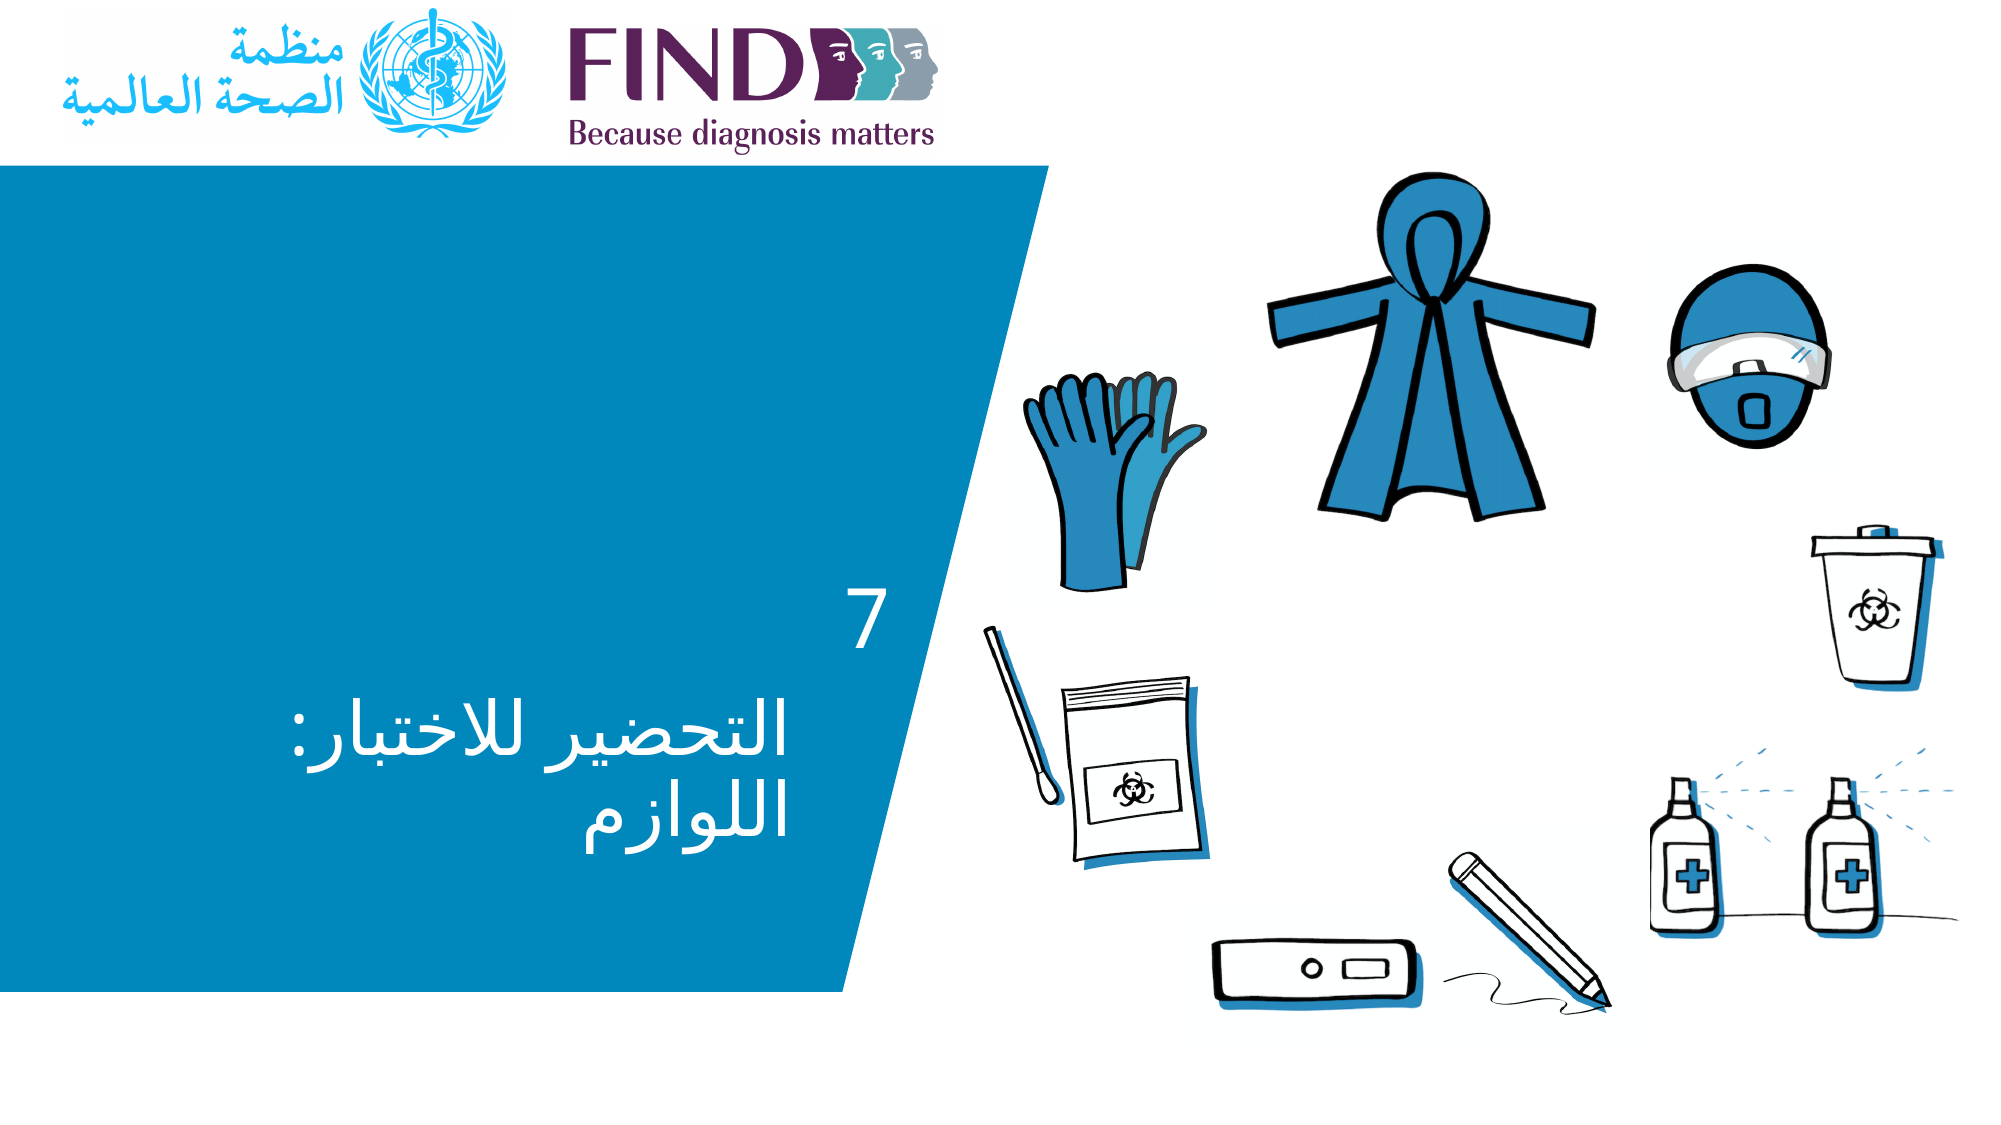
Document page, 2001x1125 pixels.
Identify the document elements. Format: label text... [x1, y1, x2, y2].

subtitle التحضير للاختبار: اللوازم [137, 691, 793, 941]
title 7 [137, 184, 891, 667]
picture [568, 26, 2000, 1047]
picture [63, 8, 506, 138]
